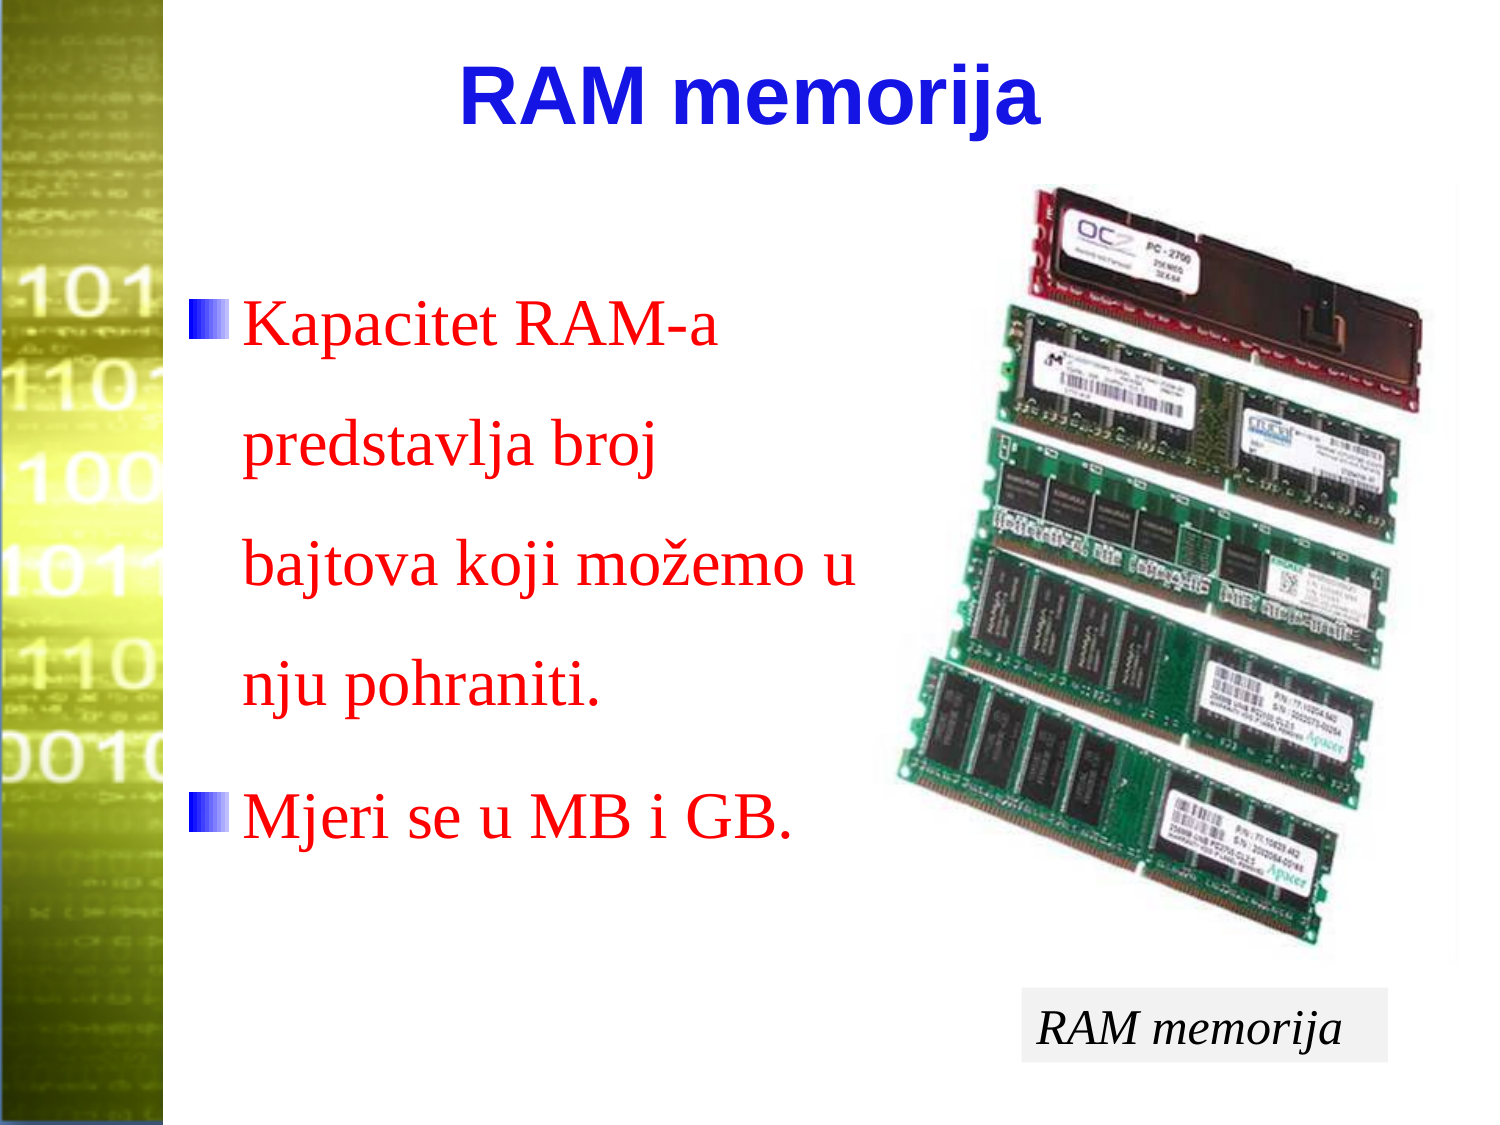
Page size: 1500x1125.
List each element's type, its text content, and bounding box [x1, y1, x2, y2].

picture [186, 295, 233, 343]
picture [0, 0, 163, 1125]
list Kapacitet RAM-a predstavlja broj bajtova koji možemo u nju pohraniti. Mjeri se u MB i GB. [170, 231, 881, 975]
picture [872, 184, 1459, 966]
title RAM memorija [166, 44, 1426, 138]
text_box RAM memorija [1021, 987, 1388, 1063]
picture [186, 788, 233, 836]
